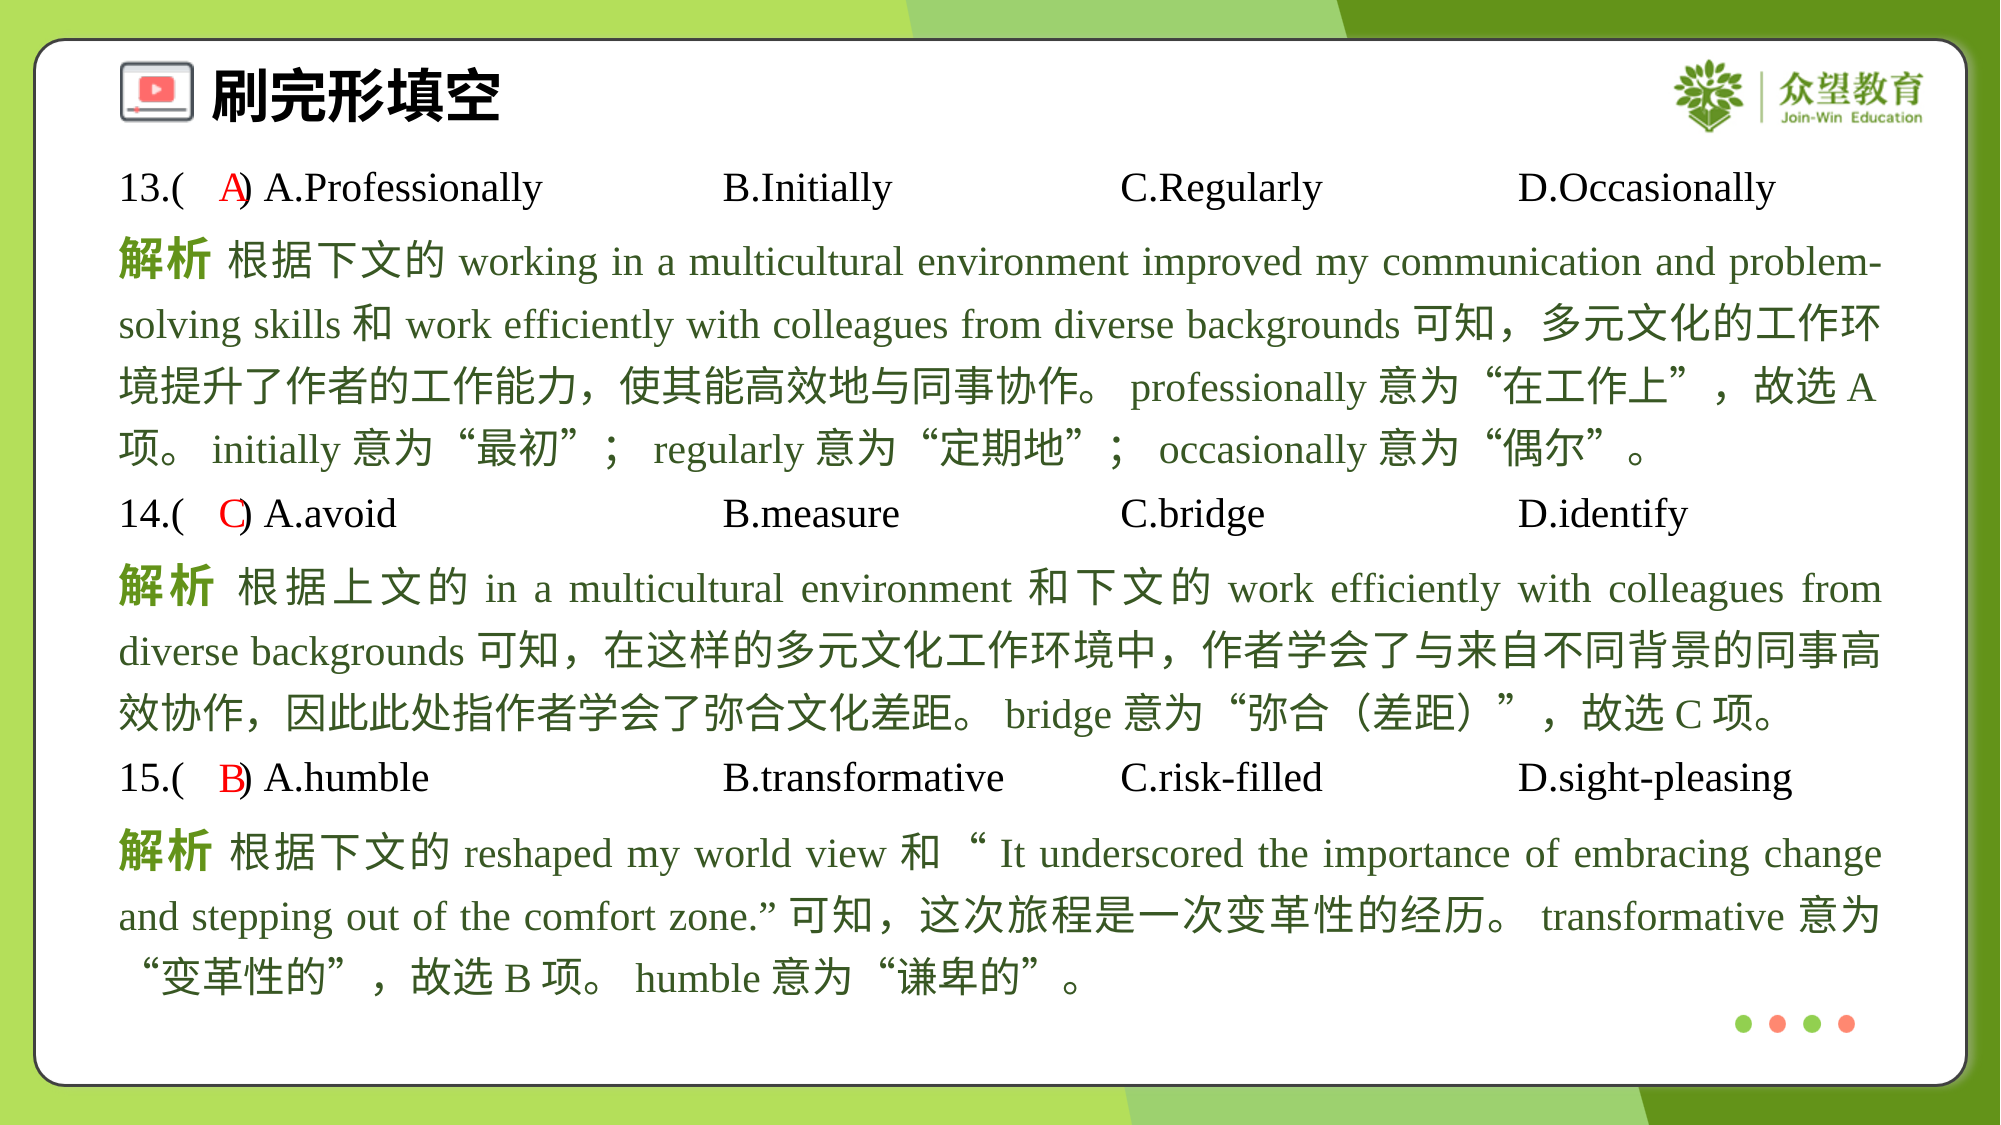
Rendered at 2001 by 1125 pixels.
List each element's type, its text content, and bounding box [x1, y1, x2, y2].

text_box 14.( ) A.avoid B.measure C.bridge D.identify [118, 473, 213, 531]
text_box 15.( ) A.humble B.transformative C.risk-filled D.sight-pleasing [252, 737, 1883, 795]
text_box 14.( ) A.avoid B.measure C.bridge D.identify [252, 473, 1883, 531]
text_box B [213, 737, 252, 796]
text_box C [213, 473, 252, 531]
text_box A [213, 146, 254, 205]
text_box 解析 根据下文的working in a multicultural environment improved my communication and problem-solving skills和work efficiently with colleagues from diverse backgrounds可知，多元文化的工作环境提升了作者的工作能力，使其能高效地与同事协作。professionally意为“在工作上”，故选A项。initially意为“最初”；regularly意为“定期地”；occasionally意为“偶尔”。 [118, 215, 1883, 468]
picture [0, 0, 2000, 1125]
text_box 解析 根据上文的in a multicultural environment和下文的work efficiently with colleagues from diverse backgrounds可知，在这样的多元文化工作环境中，作者学会了与来自不同背景的同事高效协作，因此此处指作者学会了弥合文化差距。bridge意为“弥合（差距）”，故选C项。 [118, 542, 1883, 732]
text_box 解析 根据下文的reshaped my world view和“It underscored the importance of embracing change and stepping out of the comfort zone.”可知，这次旅程是一次变革性的经历。transformative意为“变革性的”，故选B项。humble意为“谦卑的”。 [118, 807, 1883, 997]
text_box 13.( ) A.Professionally B.Initially C.Regularly D.Occasionally [118, 146, 213, 204]
text_box 15.( ) A.humble B.transformative C.risk-filled D.sight-pleasing [118, 737, 213, 795]
text_box 13.( ) A.Professionally B.Initially C.Regularly D.Occasionally [254, 146, 1883, 204]
